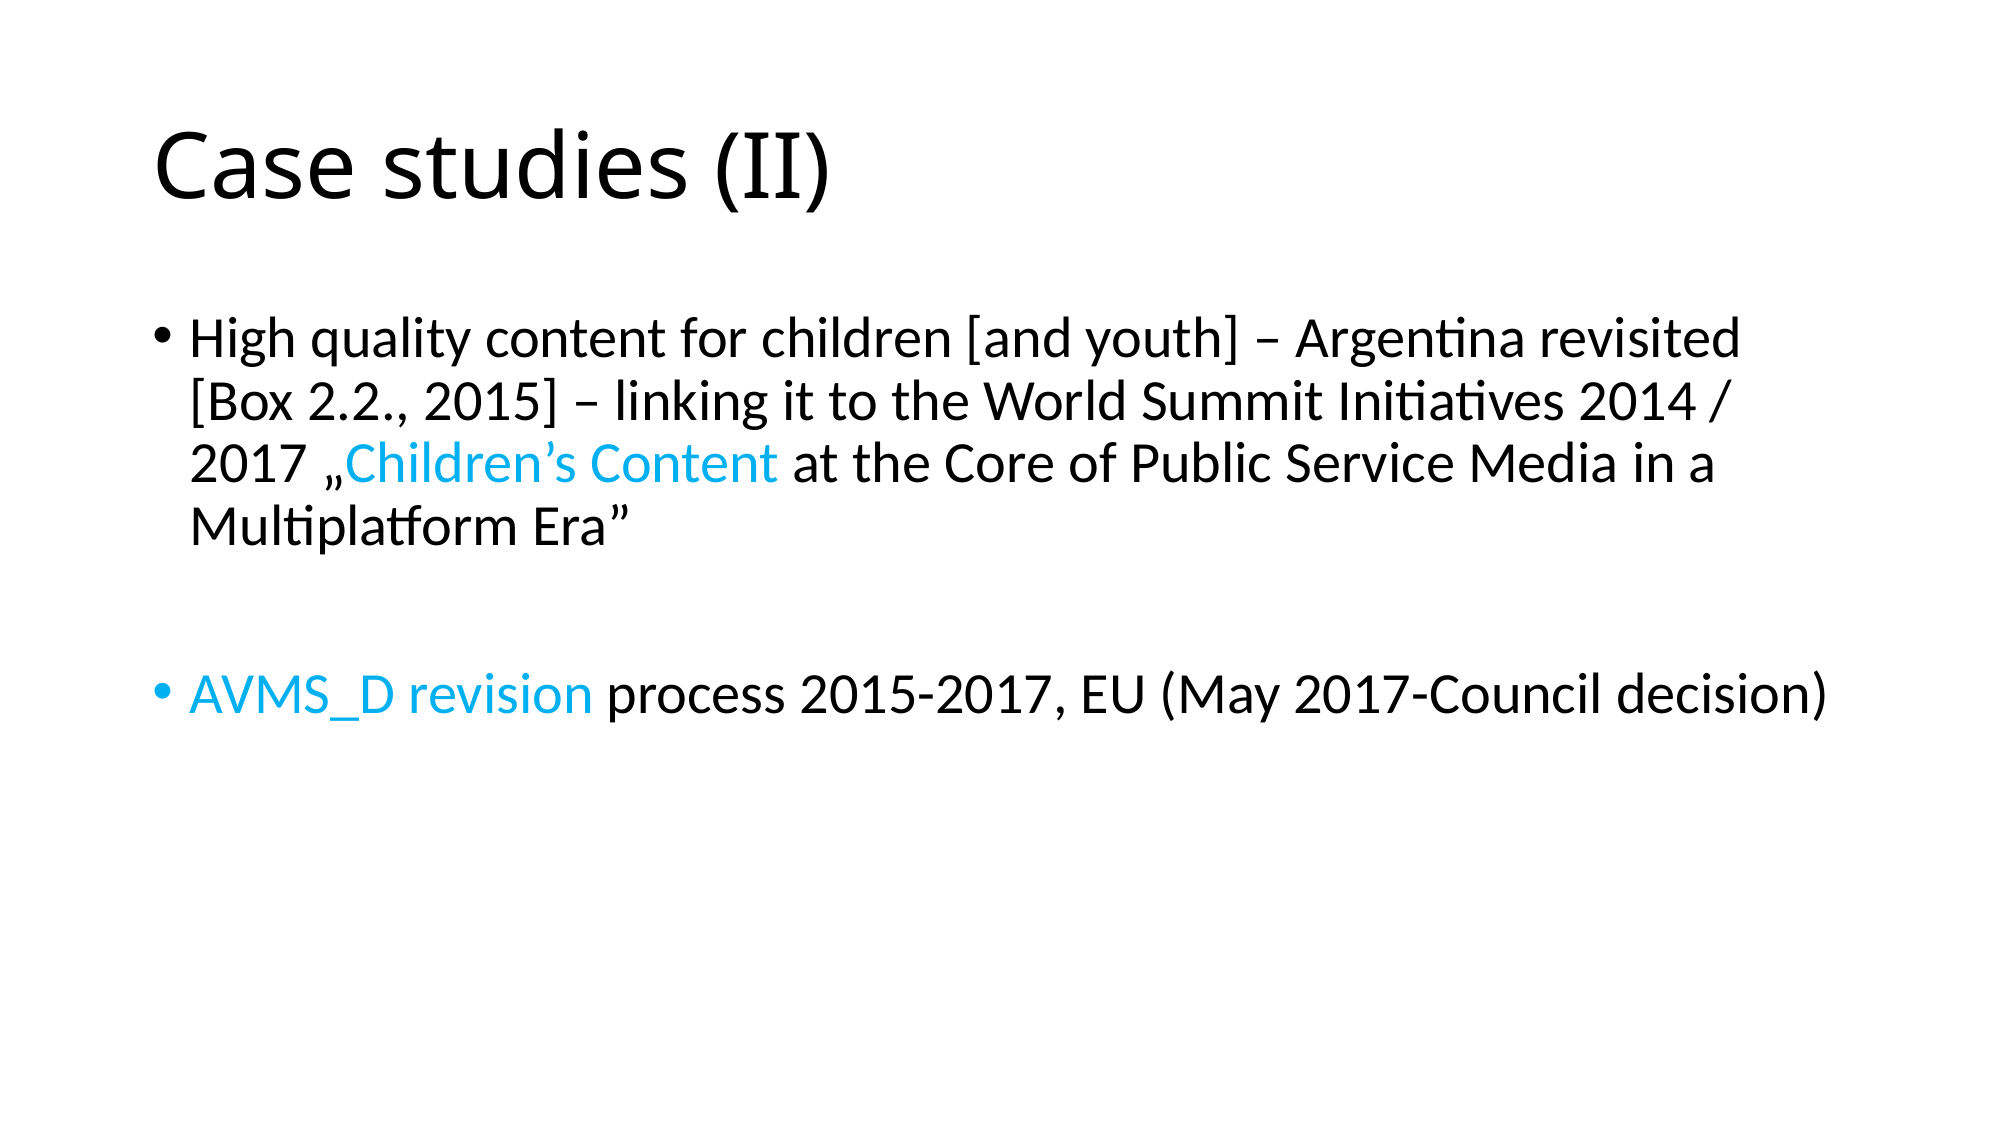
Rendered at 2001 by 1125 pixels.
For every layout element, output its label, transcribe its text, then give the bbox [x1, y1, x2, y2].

title Case studies (II) [137, 59, 1863, 278]
list High quality content for children [and youth] – Argentina revisited [Box 2.2., 2015] – linking it to the World Summit Initiatives 2014 / 2017 „Children’s Content at the Core of Public Service Media in a Multiplatform Era” AVMS_D revision process 2015-2017, EU (May 2017-Council decision) [137, 299, 1863, 1014]
